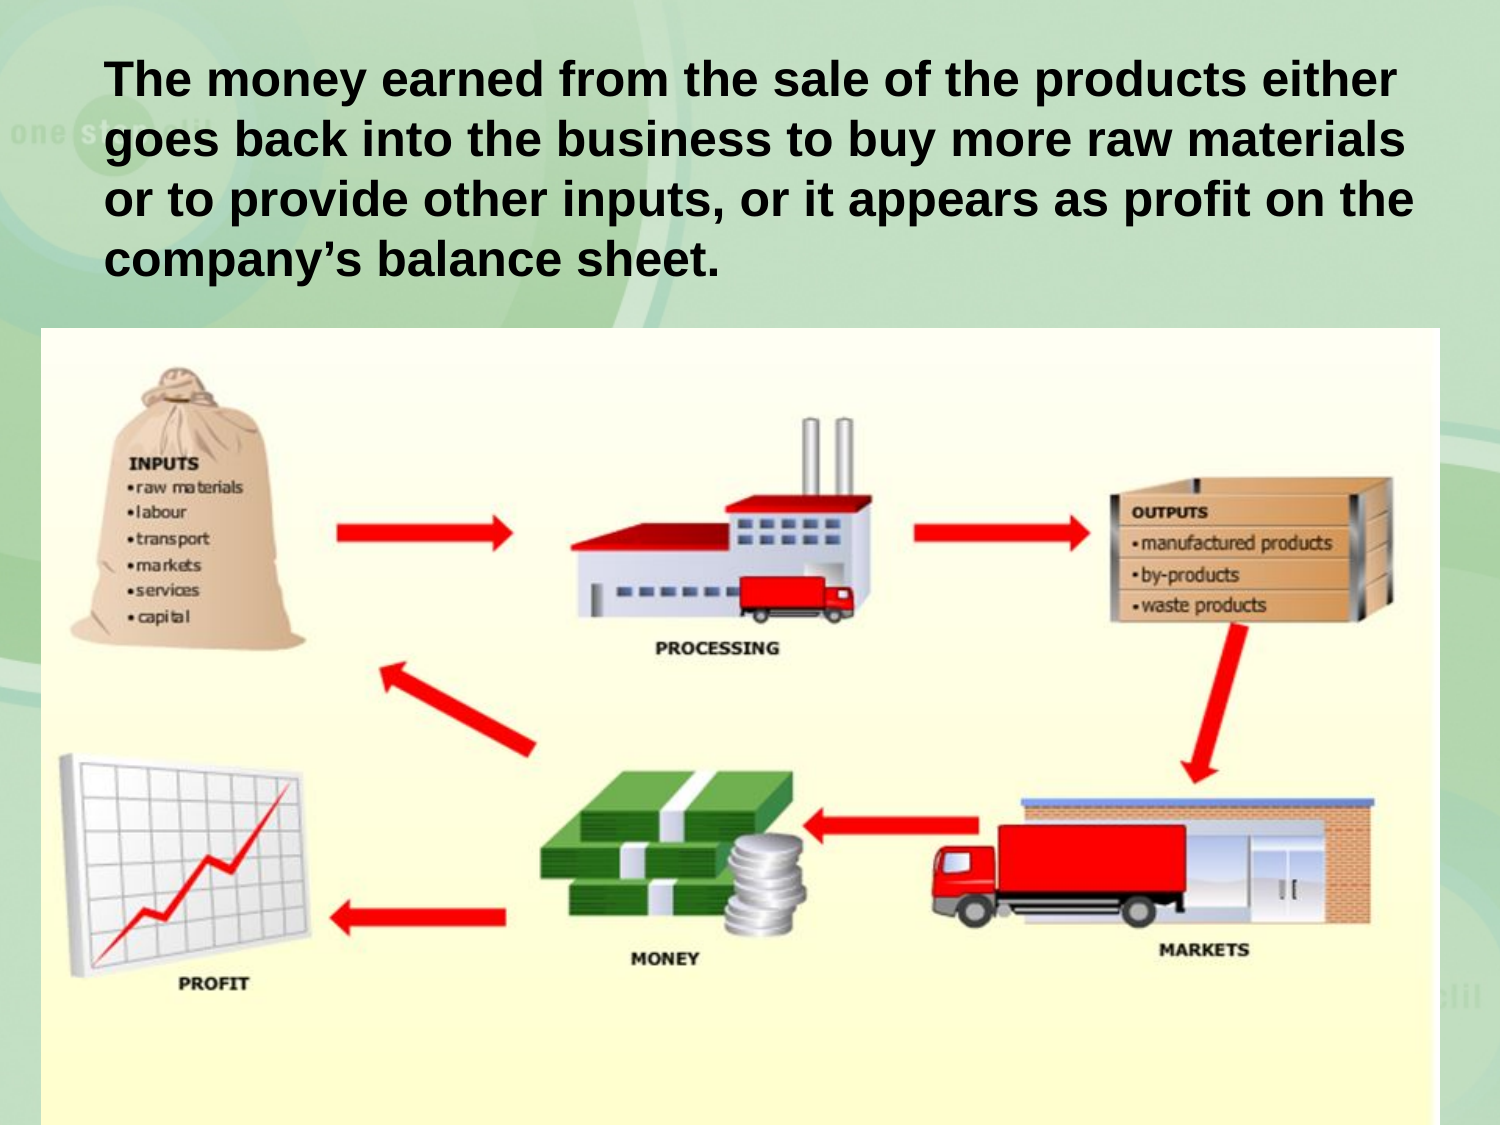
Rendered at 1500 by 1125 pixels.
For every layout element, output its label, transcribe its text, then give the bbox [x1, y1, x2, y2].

title The money earned from the sale of the products either goes back into the business to buy more raw materials or to provide other inputs, or it appears as profit on the company’s balance sheet. [88, 78, 1439, 254]
picture [0, 0, 1500, 1125]
